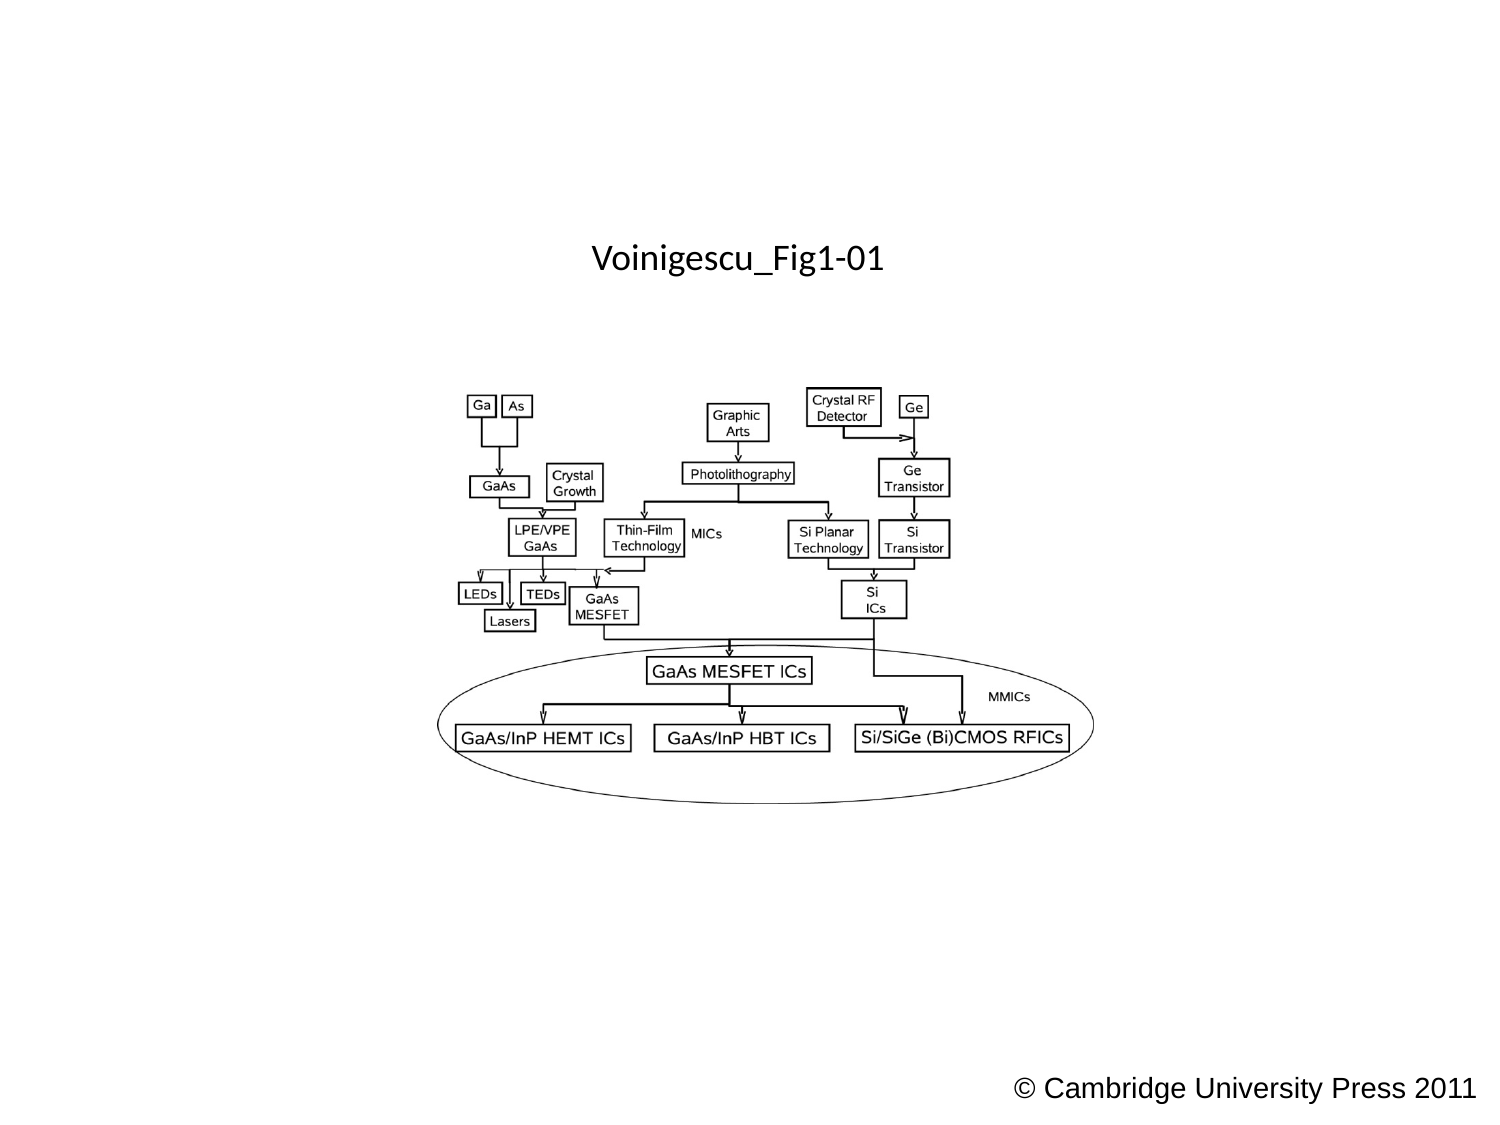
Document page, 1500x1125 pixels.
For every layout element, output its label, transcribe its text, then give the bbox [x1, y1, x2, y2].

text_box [437, 224, 1095, 805]
text_box © Cambridge University Press 2011 [907, 1062, 1493, 1113]
